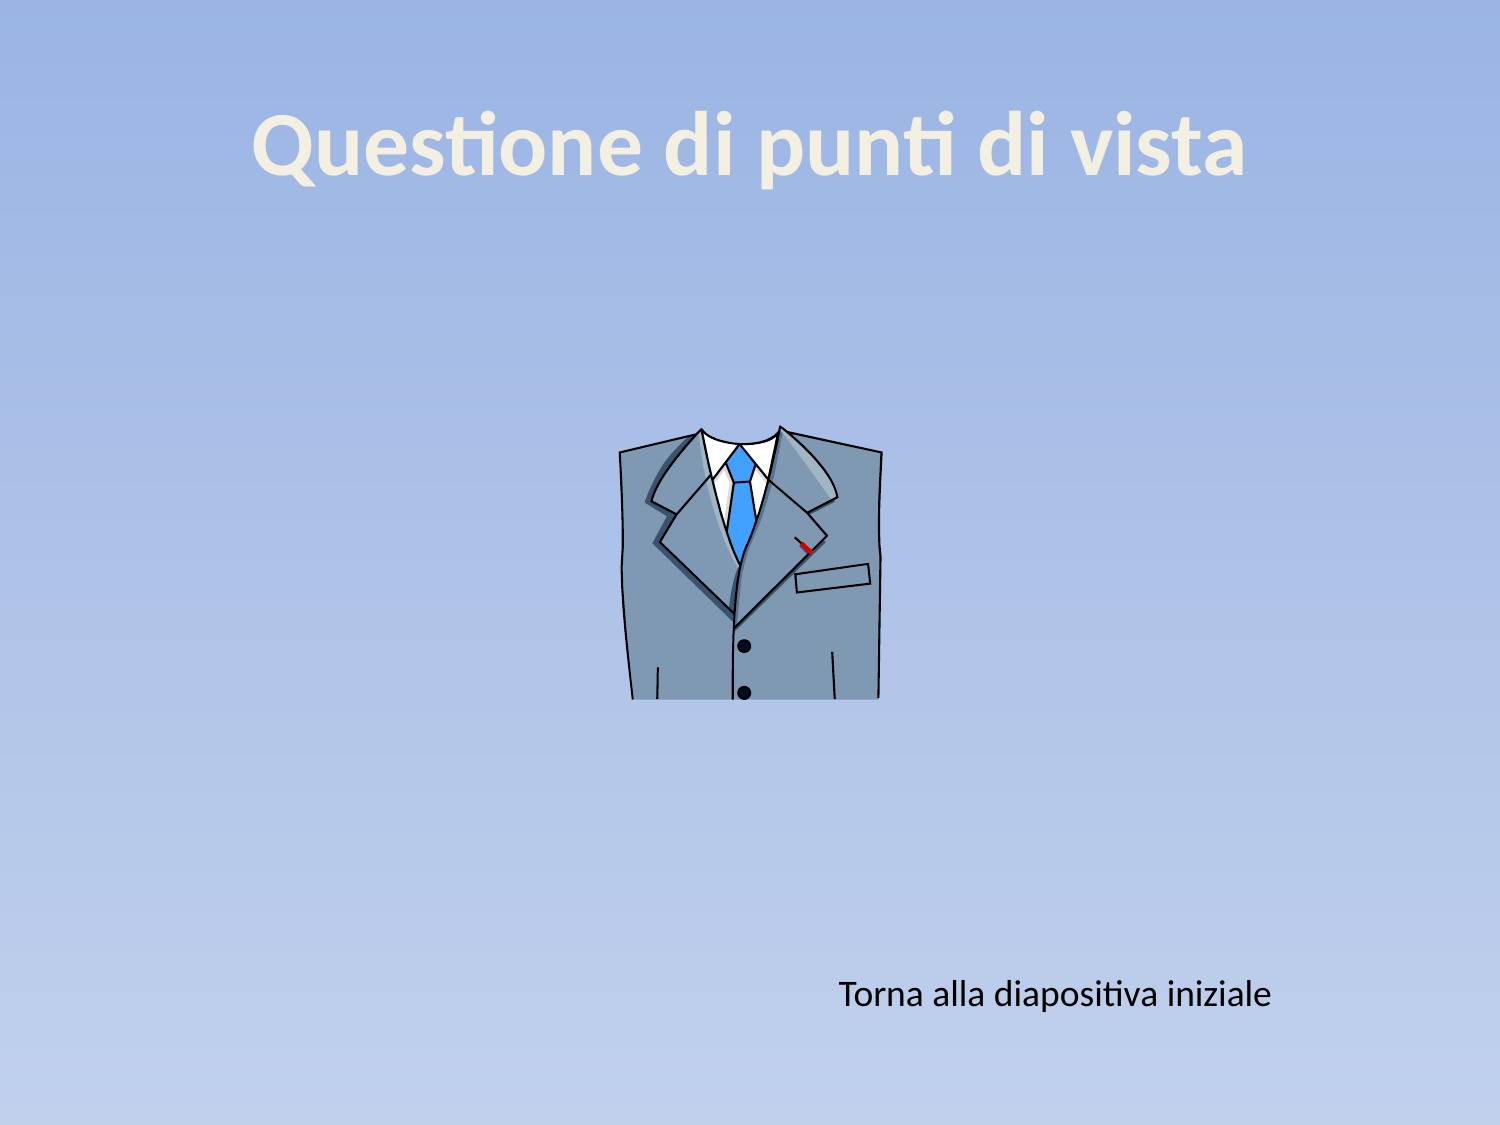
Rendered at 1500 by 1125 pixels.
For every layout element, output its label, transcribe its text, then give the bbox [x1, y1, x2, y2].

picture [616, 424, 883, 701]
title Questione di punti di vista [75, 45, 1425, 233]
text_box Torna alla diapositiva iniziale [823, 961, 1326, 1021]
